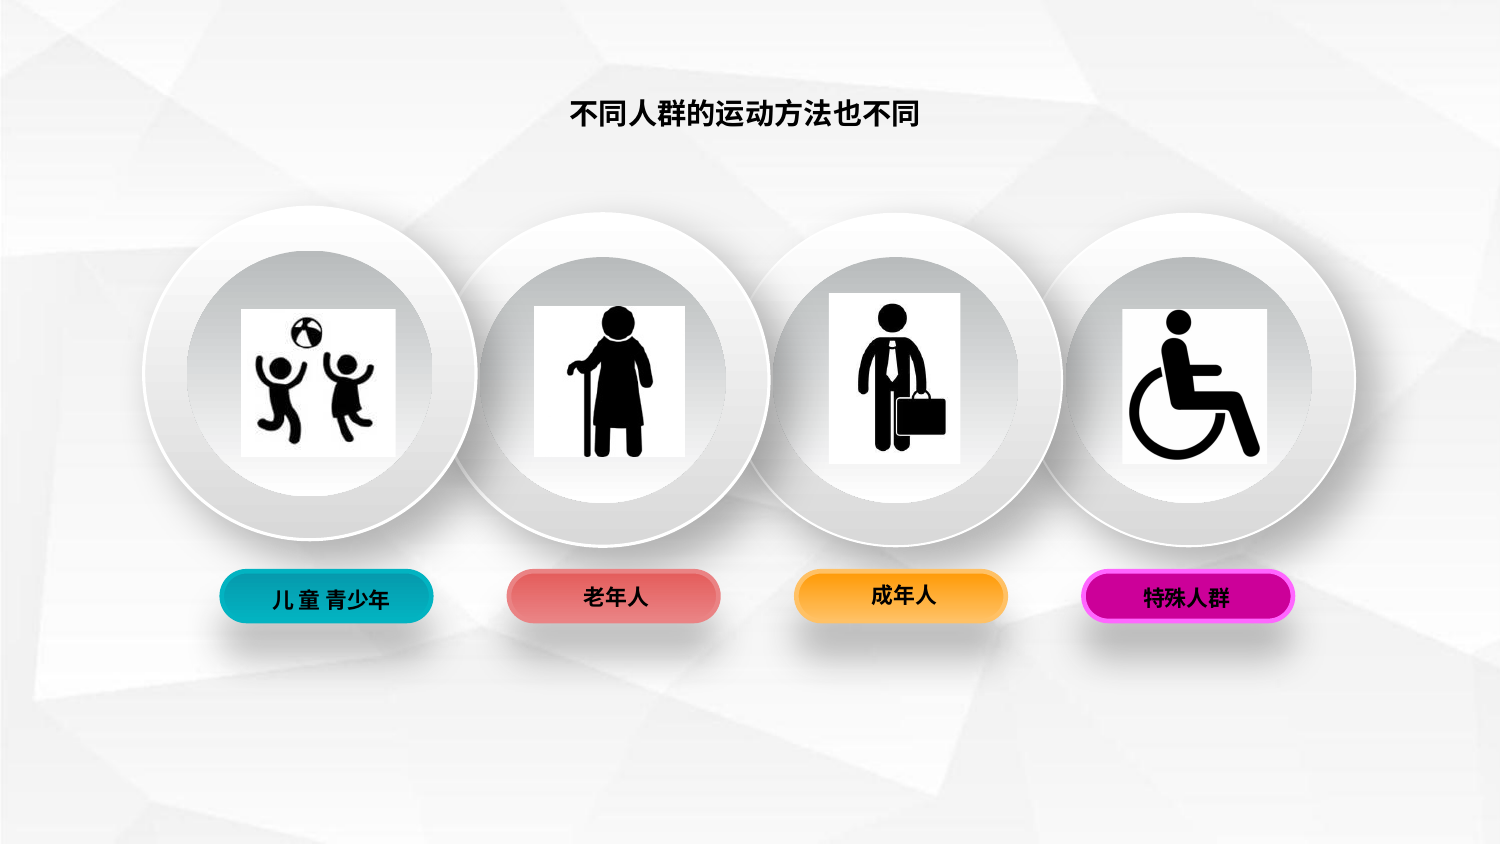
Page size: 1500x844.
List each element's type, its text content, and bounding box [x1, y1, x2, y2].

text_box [436, 213, 769, 547]
text_box 不同人群的运动方法也不同 [463, 88, 1028, 138]
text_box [221, 571, 432, 621]
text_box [508, 571, 719, 621]
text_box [1063, 213, 1355, 547]
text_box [769, 213, 1063, 547]
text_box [143, 207, 477, 540]
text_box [1083, 571, 1293, 621]
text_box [796, 571, 1006, 621]
picture [0, 0, 1500, 844]
